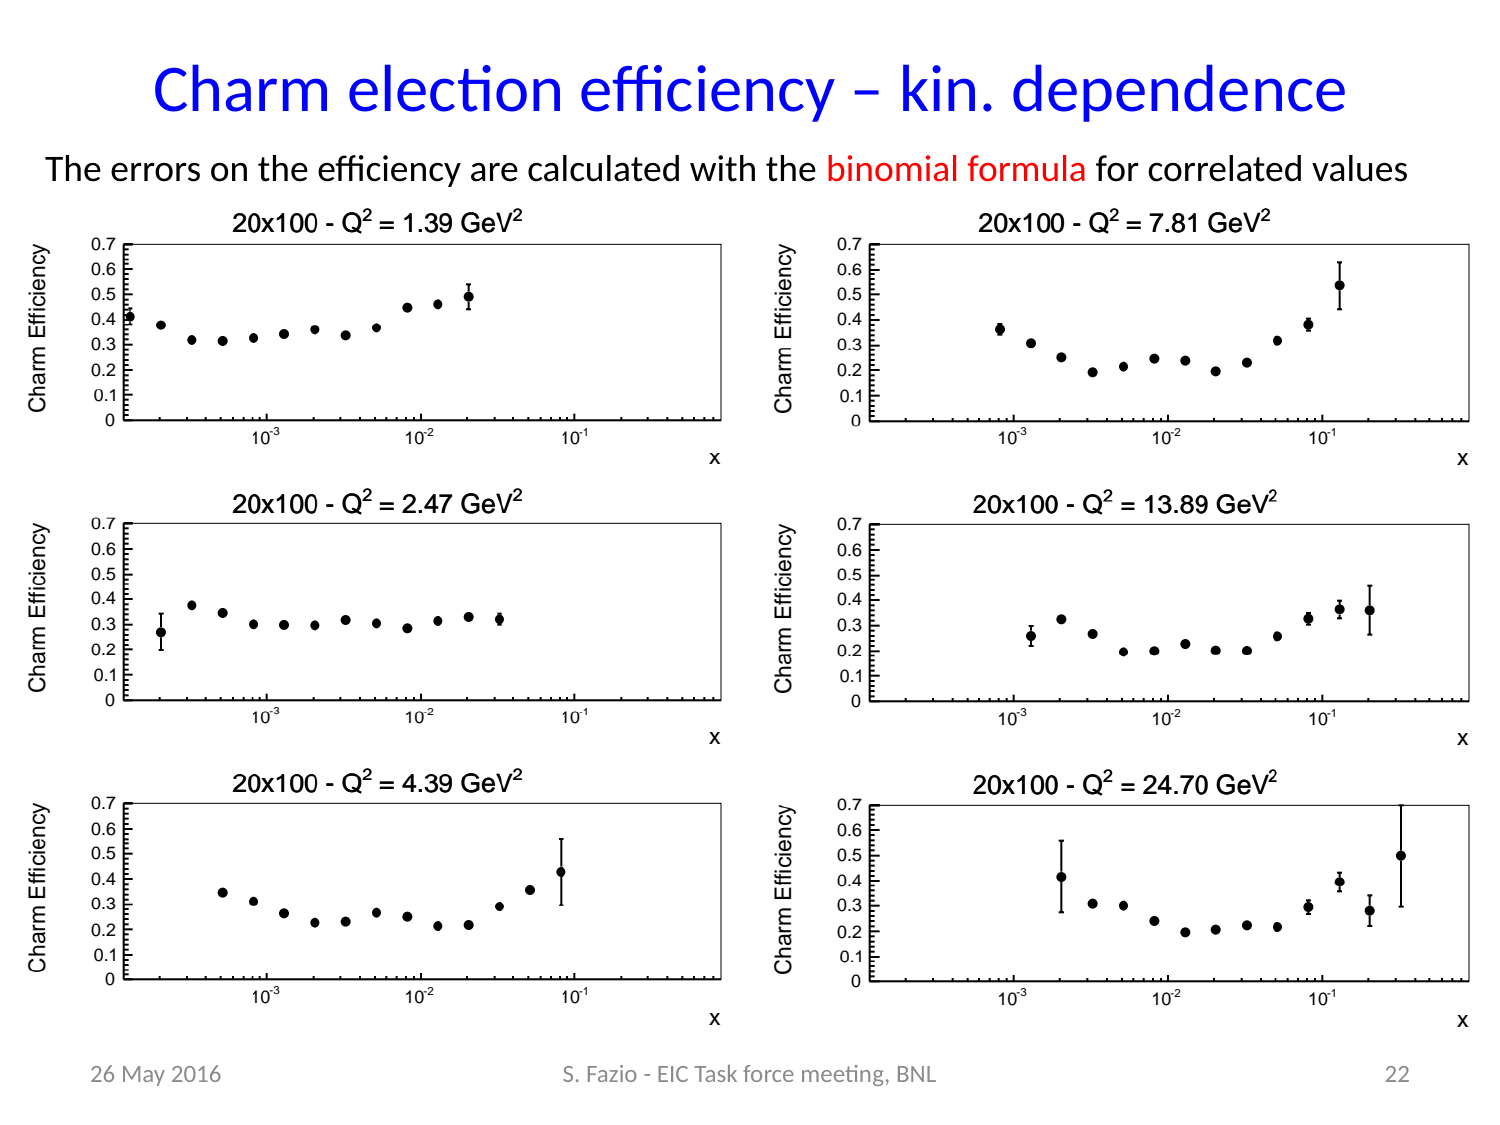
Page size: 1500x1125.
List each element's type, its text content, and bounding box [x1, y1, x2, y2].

footer S. Fazio - EIC Task force meeting, BNL [512, 1042, 988, 1103]
picture [752, 196, 1496, 1035]
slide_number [75, 1042, 425, 1103]
slide_number 22 [1074, 1043, 1425, 1103]
text_box The errors on the efficiency are calculated with the binomial formula for correlated values [30, 136, 1424, 196]
text_box Charm election efficiency – kin. dependence [33, 37, 1469, 132]
picture [5, 196, 749, 1033]
